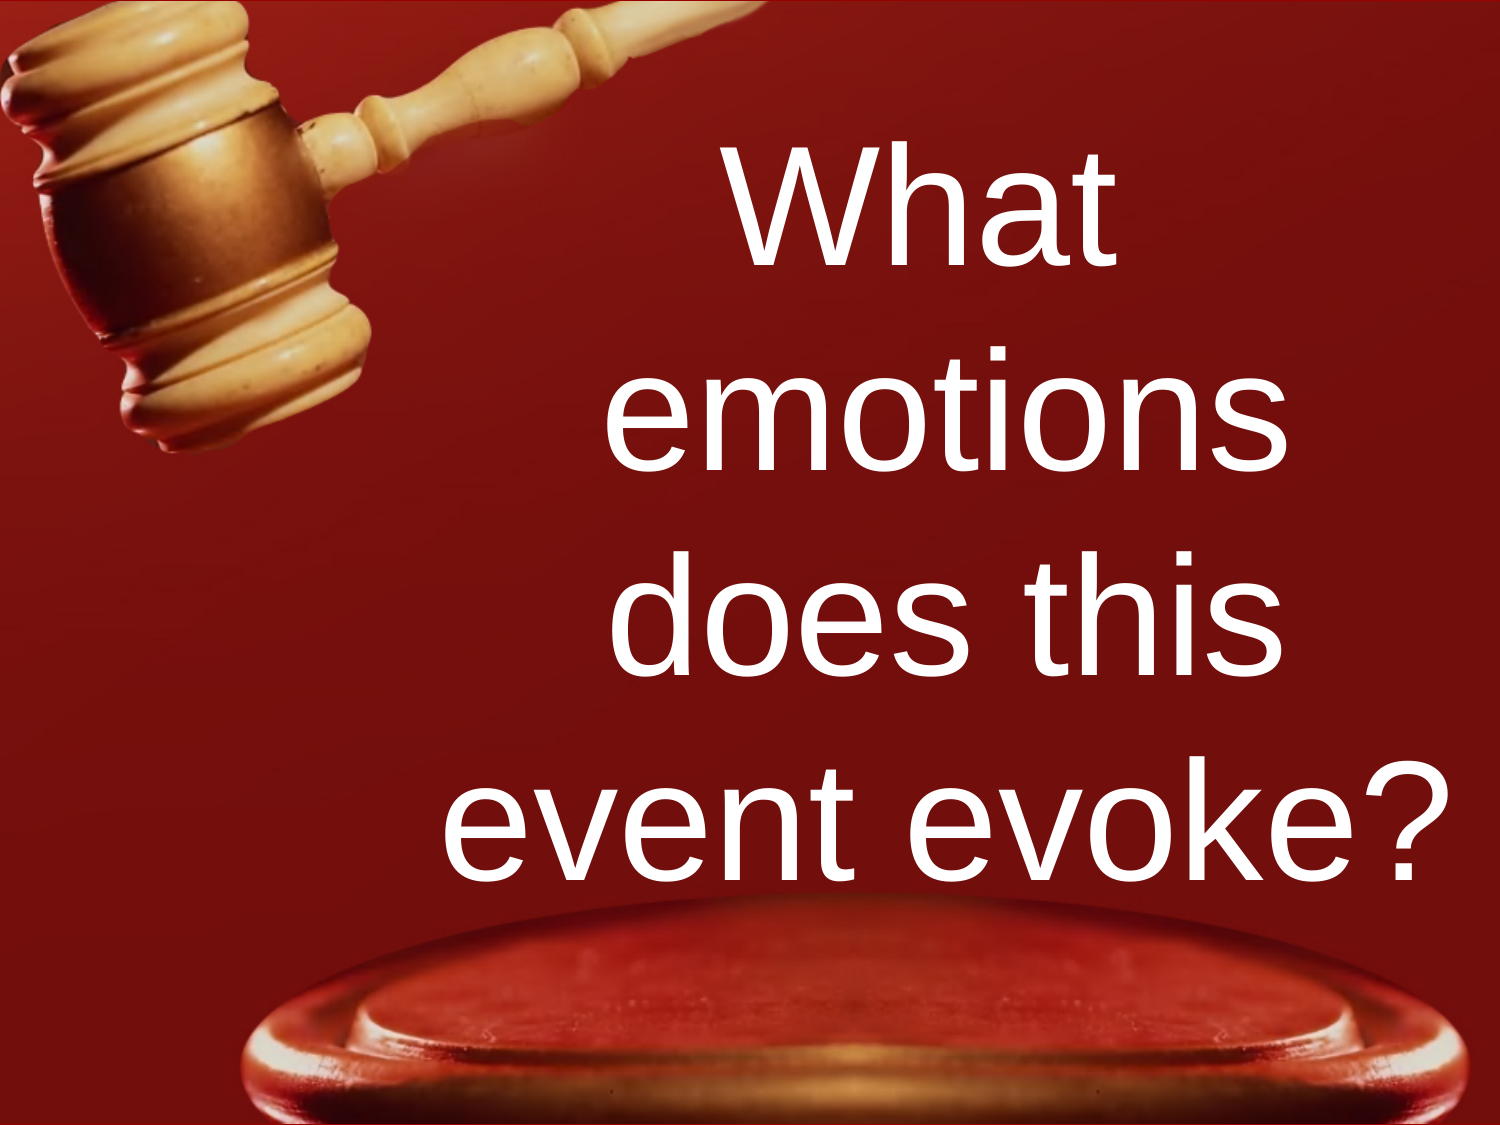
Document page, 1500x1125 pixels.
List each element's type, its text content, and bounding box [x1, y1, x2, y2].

picture [0, 1, 1500, 1124]
list What emotions does this event evoke? [337, 87, 1500, 838]
